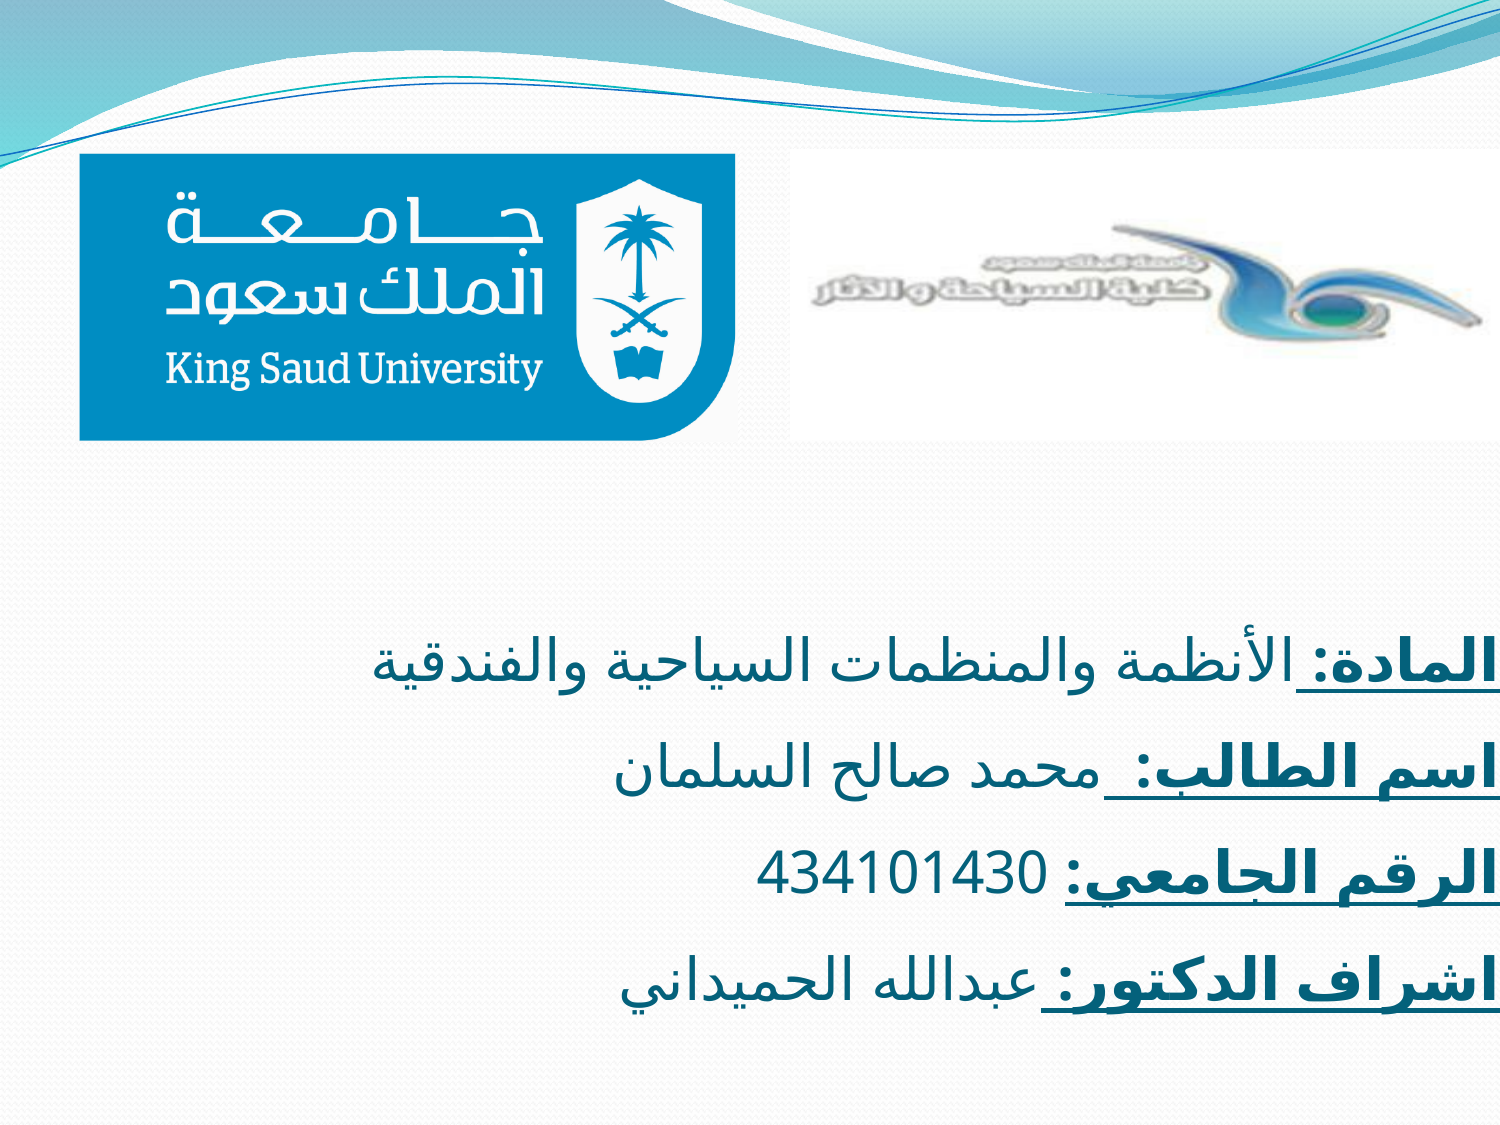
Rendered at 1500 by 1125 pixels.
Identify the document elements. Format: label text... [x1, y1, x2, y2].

picture [790, 149, 1500, 440]
title المادة: الأنظمة والمنظمات السياحية والفندقية اسم الطالب: محمد صالح السلمان الرقم الجامعي: 434101430 اشراف الدكتور: عبدالله الحميداني [150, 362, 1500, 1048]
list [74, 149, 738, 442]
